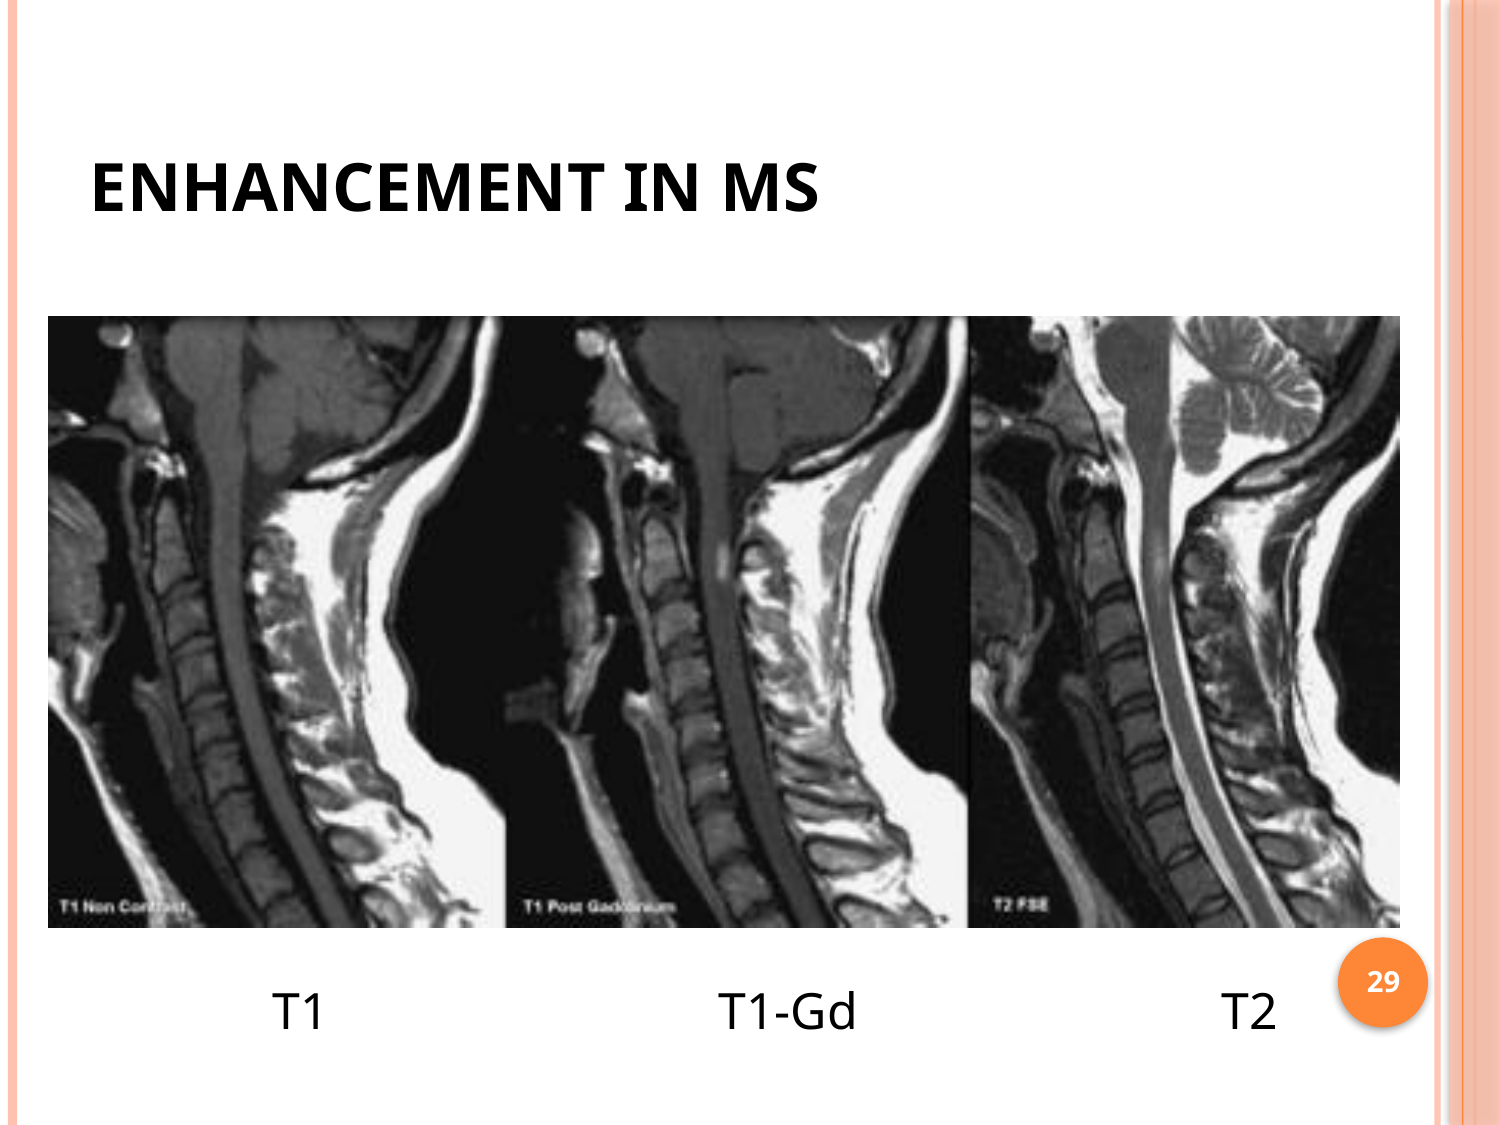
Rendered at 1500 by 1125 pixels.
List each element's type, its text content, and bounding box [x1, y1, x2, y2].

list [48, 315, 1401, 929]
slide_number 29 [1333, 940, 1434, 1027]
text_box Enhancement in MS [75, 45, 1300, 233]
text_box T1 T1-Gd T2 [75, 971, 1400, 1047]
